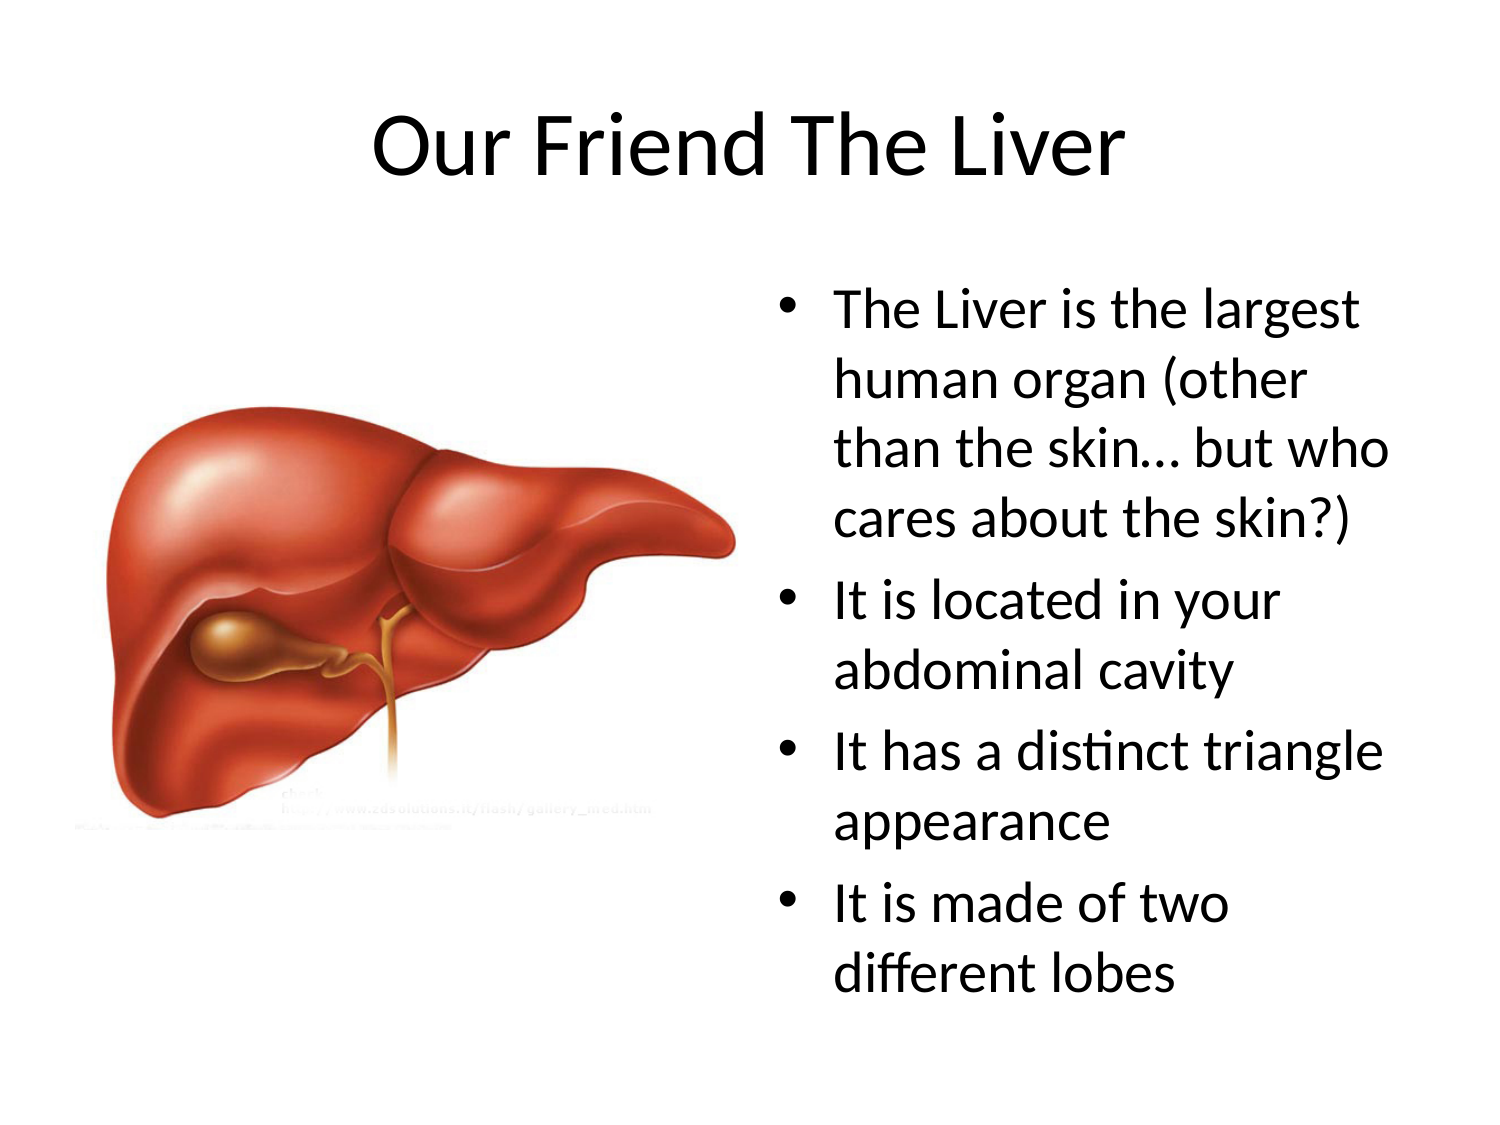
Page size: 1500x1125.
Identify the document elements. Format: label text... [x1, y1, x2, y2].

picture [74, 387, 747, 830]
list The Liver is the largest human organ (other than the skin… but who cares about the skin?) It is located in your abdominal cavity It has a distinct triangle appearance It is made of two different lobes [762, 262, 1425, 1075]
title Our Friend The Liver [75, 45, 1425, 233]
